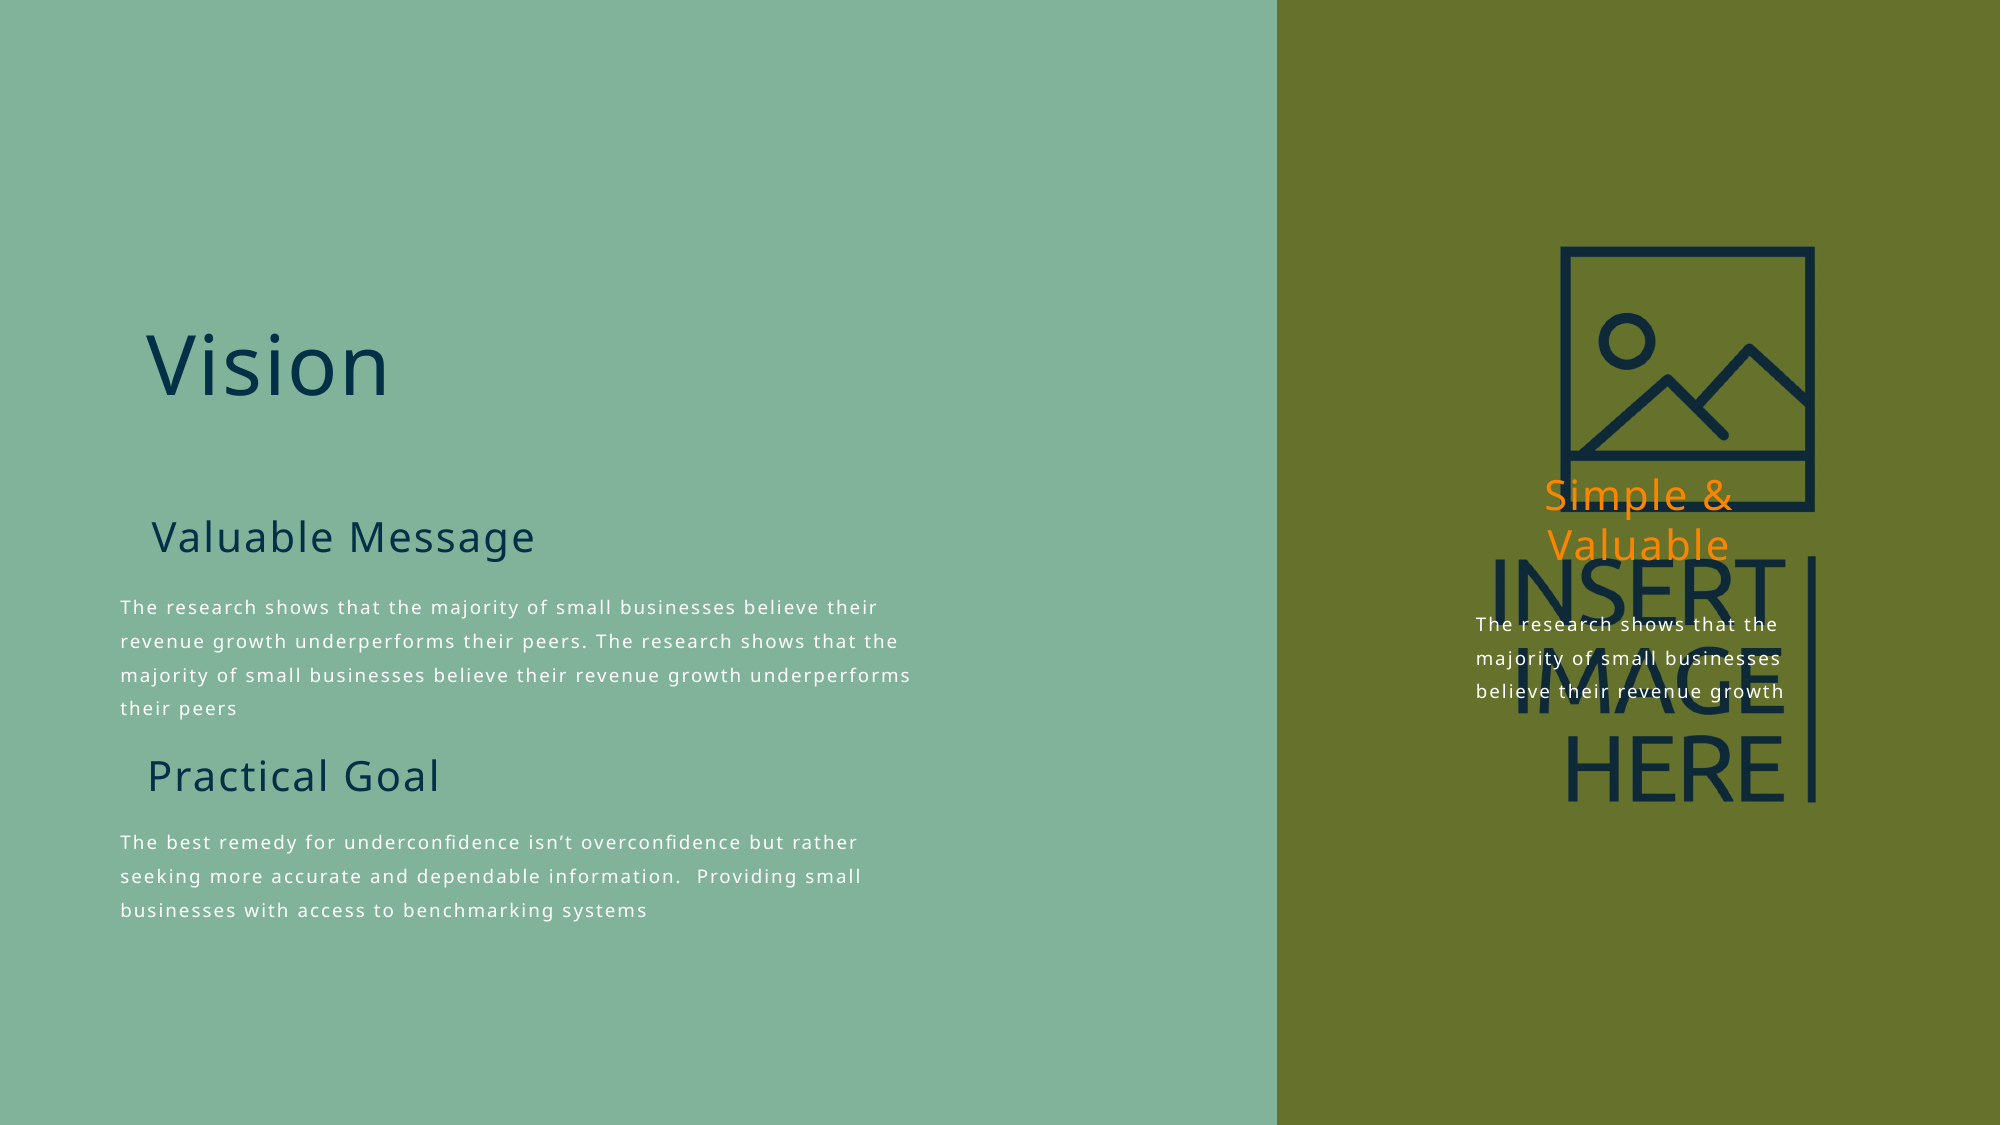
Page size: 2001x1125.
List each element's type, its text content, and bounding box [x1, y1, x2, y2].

text_box Valuable Message [136, 503, 551, 569]
picture [1277, 0, 2000, 1125]
text_box The research shows that the majority of small businesses believe their revenue growth underperforms their peers. The research shows that the majority of small businesses believe their revenue growth underperforms their peers [105, 577, 963, 727]
text_box Practical Goal [132, 741, 455, 807]
text_box The best remedy for underconfidence isn’t overconfidence but rather seeking more accurate and dependable information. Providing small businesses with access to benchmarking systems [105, 812, 963, 929]
text_box Vision [131, 304, 407, 419]
text_box [0, 0, 1276, 1125]
